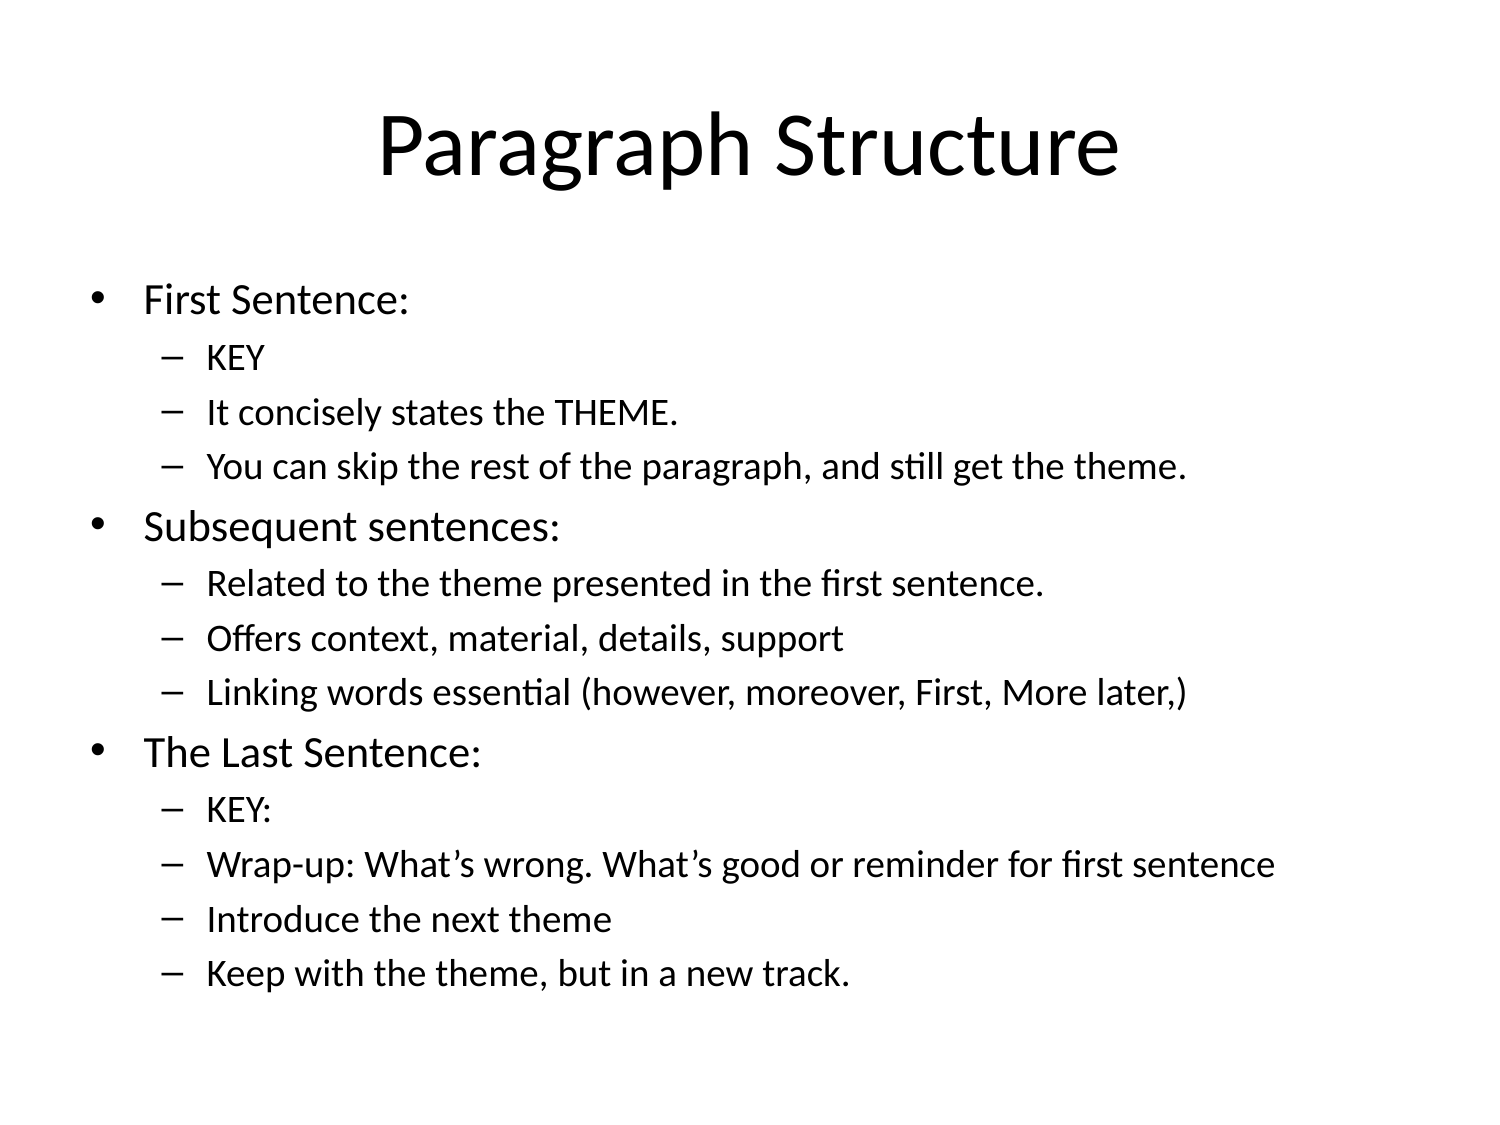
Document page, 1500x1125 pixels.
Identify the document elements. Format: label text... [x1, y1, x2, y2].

title Paragraph Structure [75, 45, 1425, 233]
list First Sentence: KEY It concisely states the THEME. You can skip the rest of the paragraph, and still get the theme. Subsequent sentences: Related to the theme presented in the first sentence. Offers context, material, details, support Linking words essential (however, moreover, First, More later,) The Last Sentence: KEY: Wrap-up: What’s wrong. What’s good or reminder for first sentence Introduce the next theme Keep with the theme, but in a new track. [75, 262, 1425, 1005]
